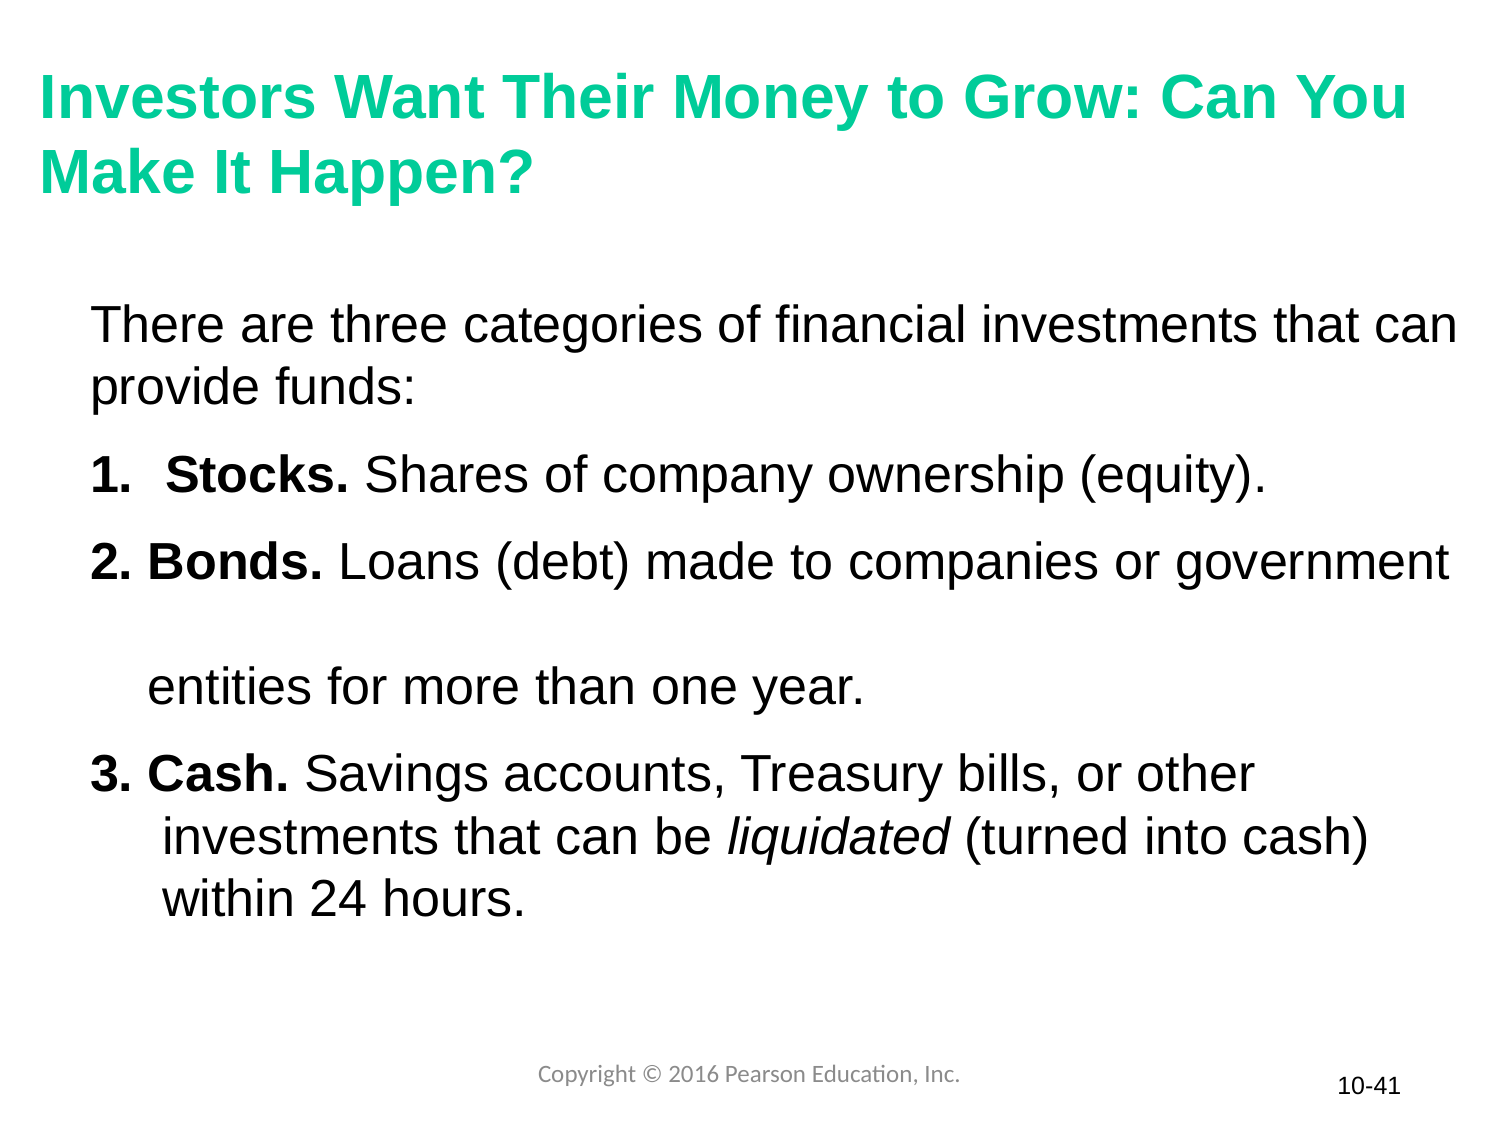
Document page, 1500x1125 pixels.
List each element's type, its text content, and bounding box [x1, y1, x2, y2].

title Investors Want Their Money to Grow: Can You Make It Happen? [24, 37, 1463, 225]
footer Copyright © 2016 Pearson Education, Inc. [512, 1042, 988, 1103]
list There are three categories of financial investments that can provide funds: Stocks. Shares of company ownership (equity). 2. Bonds. Loans (debt) made to companies or government entities for more than one year. 3. Cash. Savings accounts, Treasury bills, or other investments that can be liquidated (turned into cash) within 24 hours. [75, 282, 1475, 1025]
